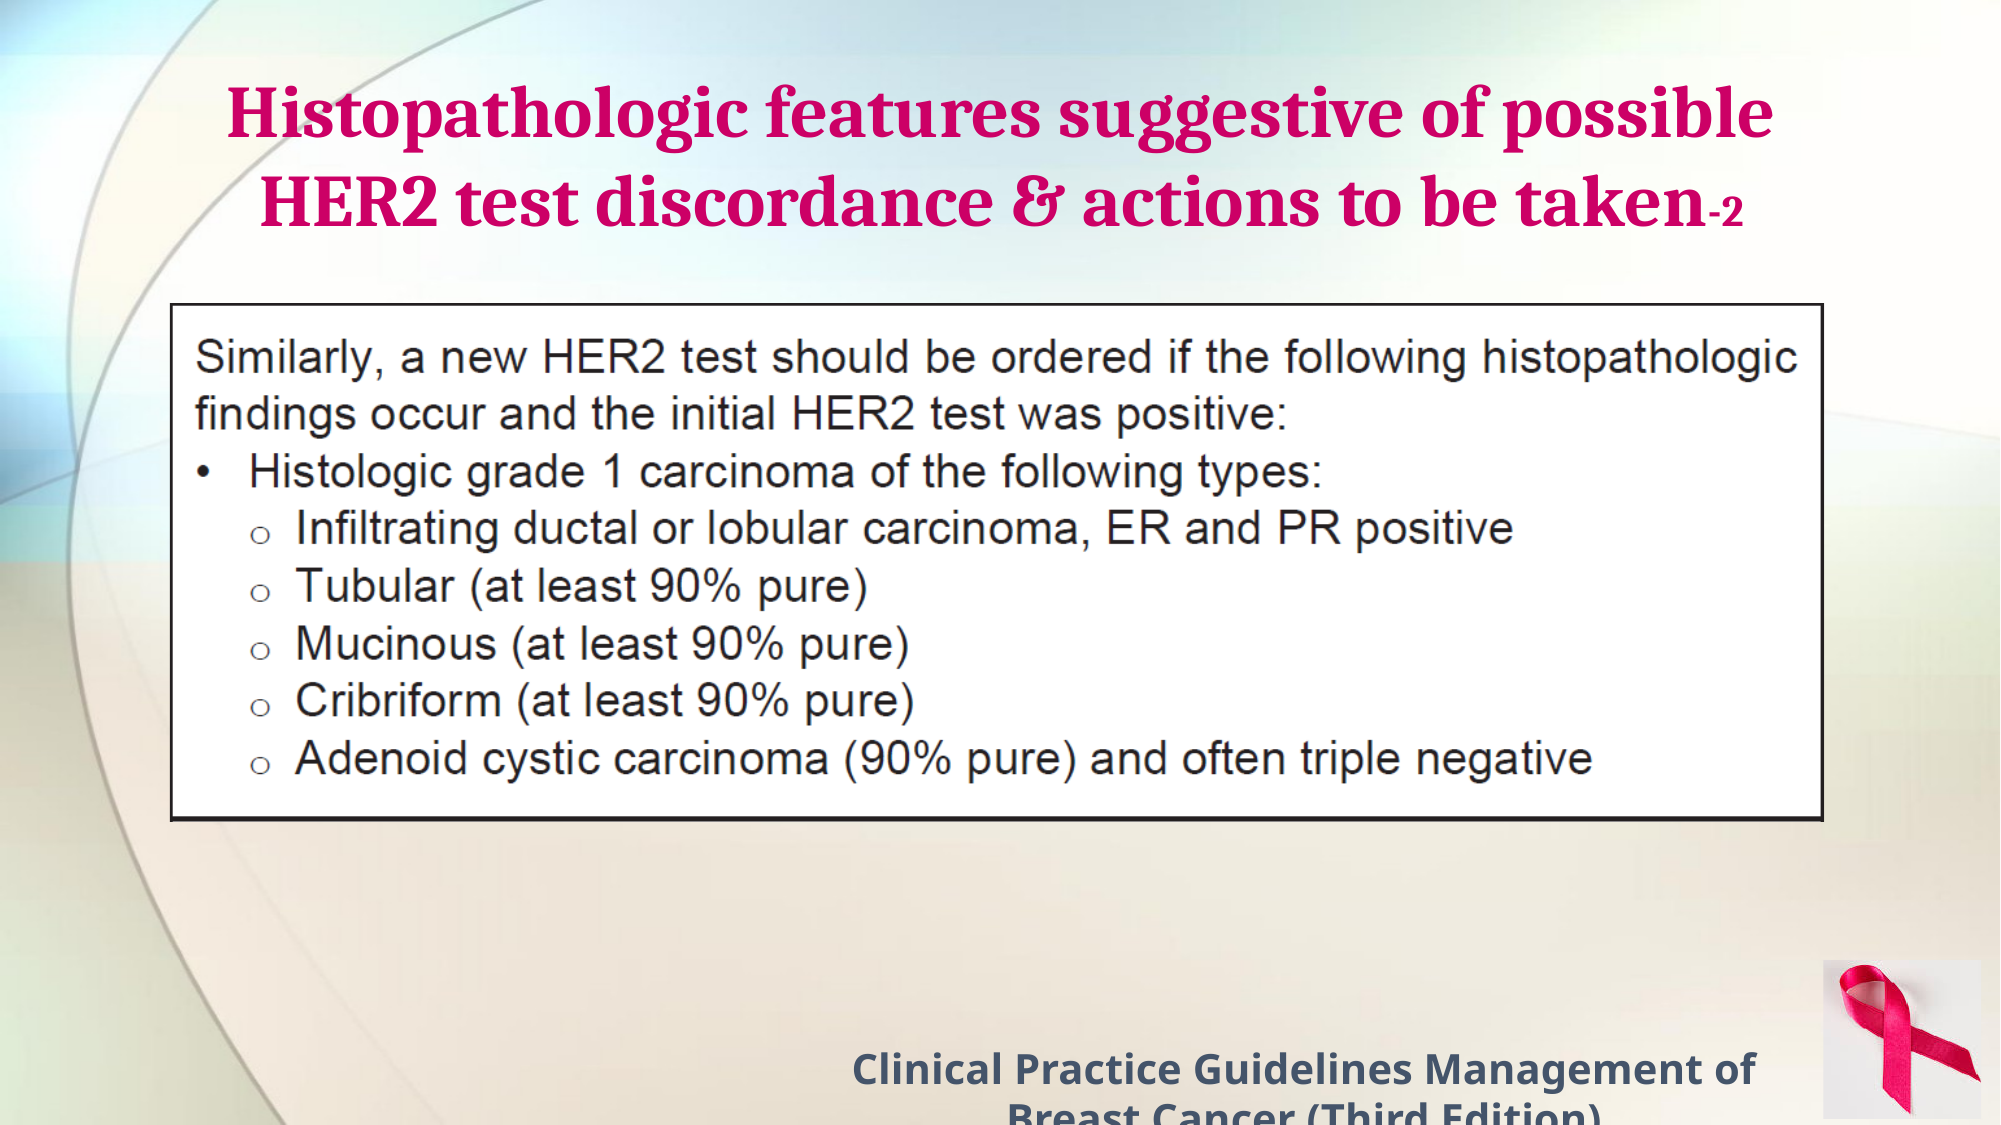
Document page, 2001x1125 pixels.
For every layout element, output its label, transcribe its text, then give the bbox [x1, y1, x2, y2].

text_box Histopathologic features suggestive of possible HER2 test discordance & actions to be taken-2 [207, 41, 1796, 263]
text_box Clinical Practice Guidelines Management of Breast Cancer (Third Edition) [788, 1035, 1820, 1125]
picture [0, 0, 2001, 1125]
